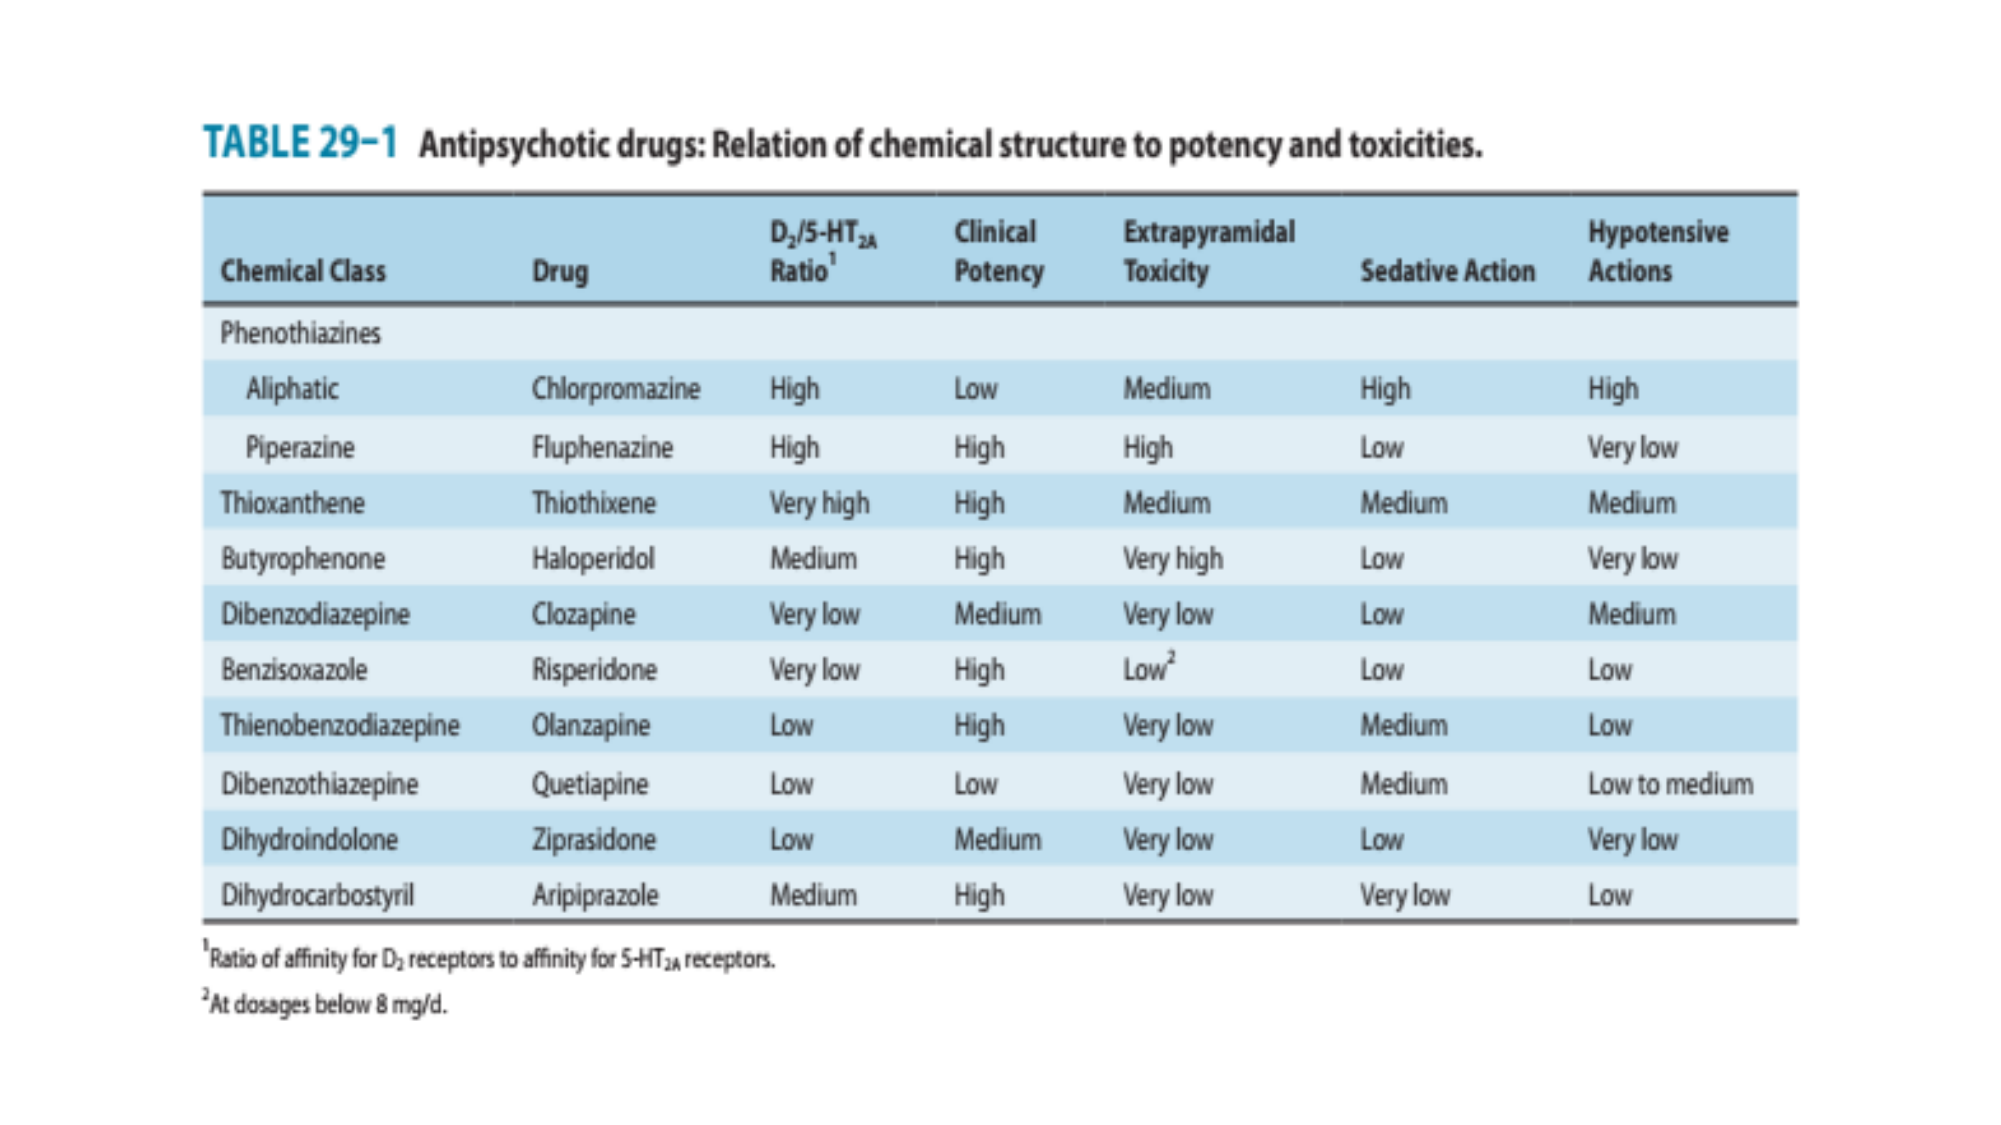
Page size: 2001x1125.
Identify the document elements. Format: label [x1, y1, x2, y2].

picture [177, 95, 1825, 1044]
